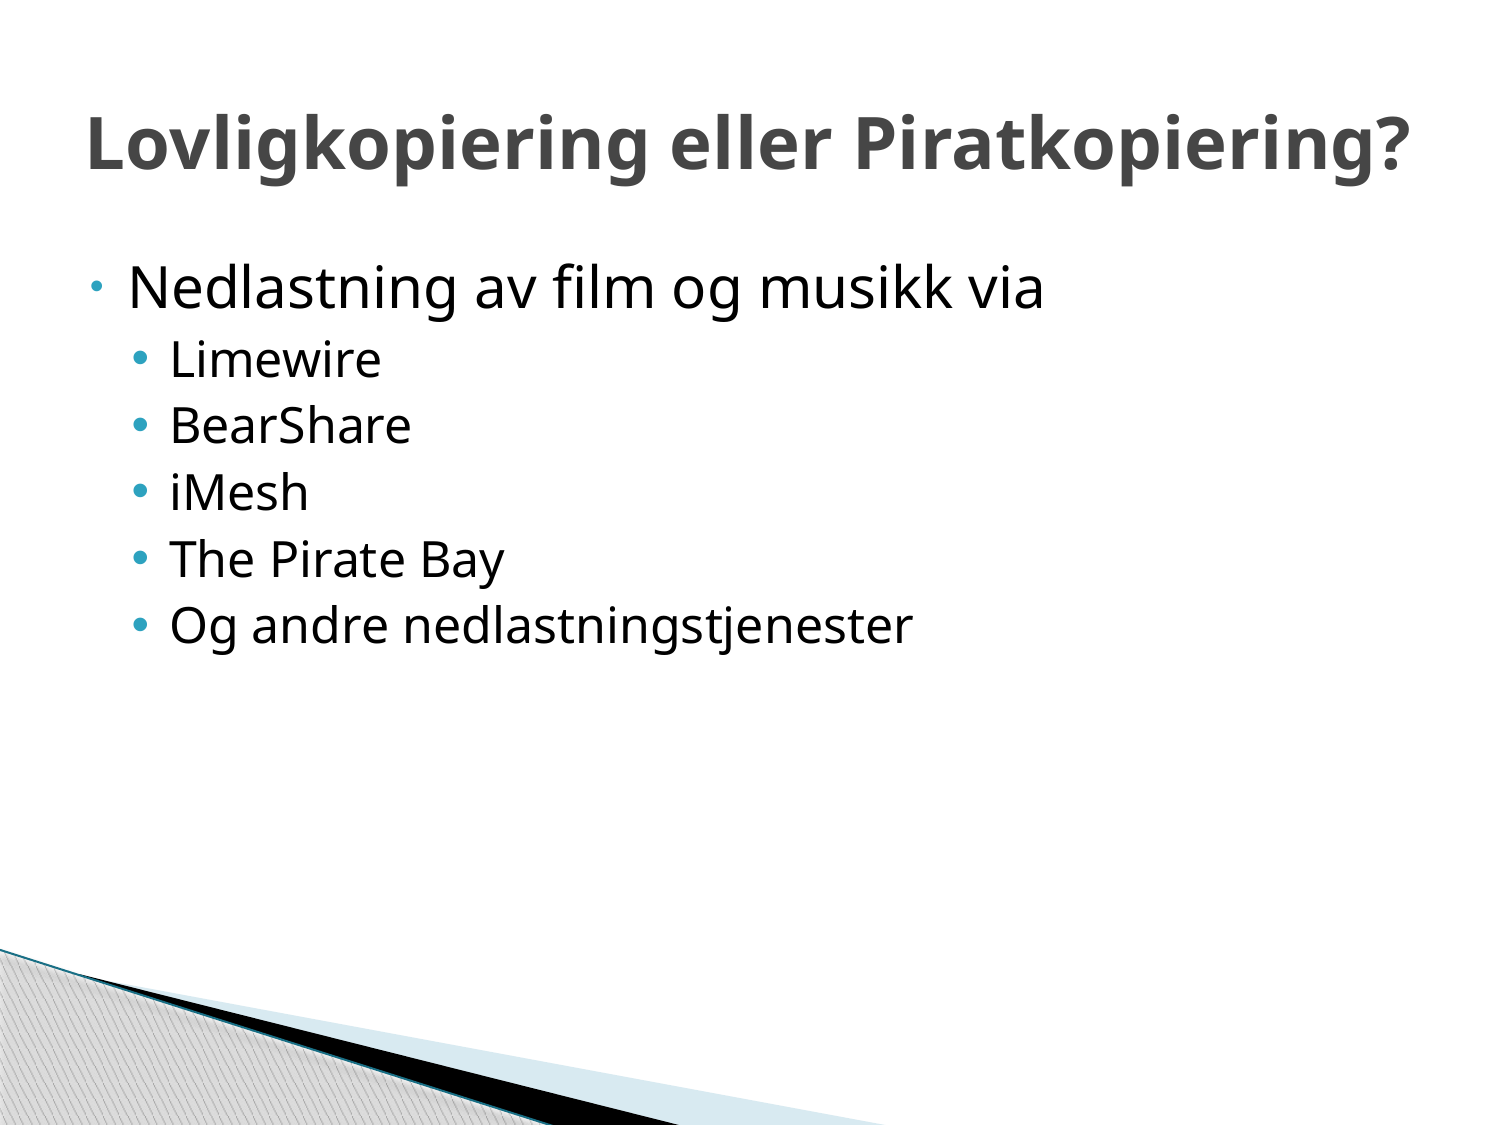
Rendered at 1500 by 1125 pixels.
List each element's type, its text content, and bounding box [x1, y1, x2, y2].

list Nedlastning av film og musikk via Limewire BearShare iMesh The Pirate Bay Og andre nedlastningstjenester [75, 243, 1425, 986]
title Lovligkopiering eller Piratkopiering? [70, 46, 1449, 235]
